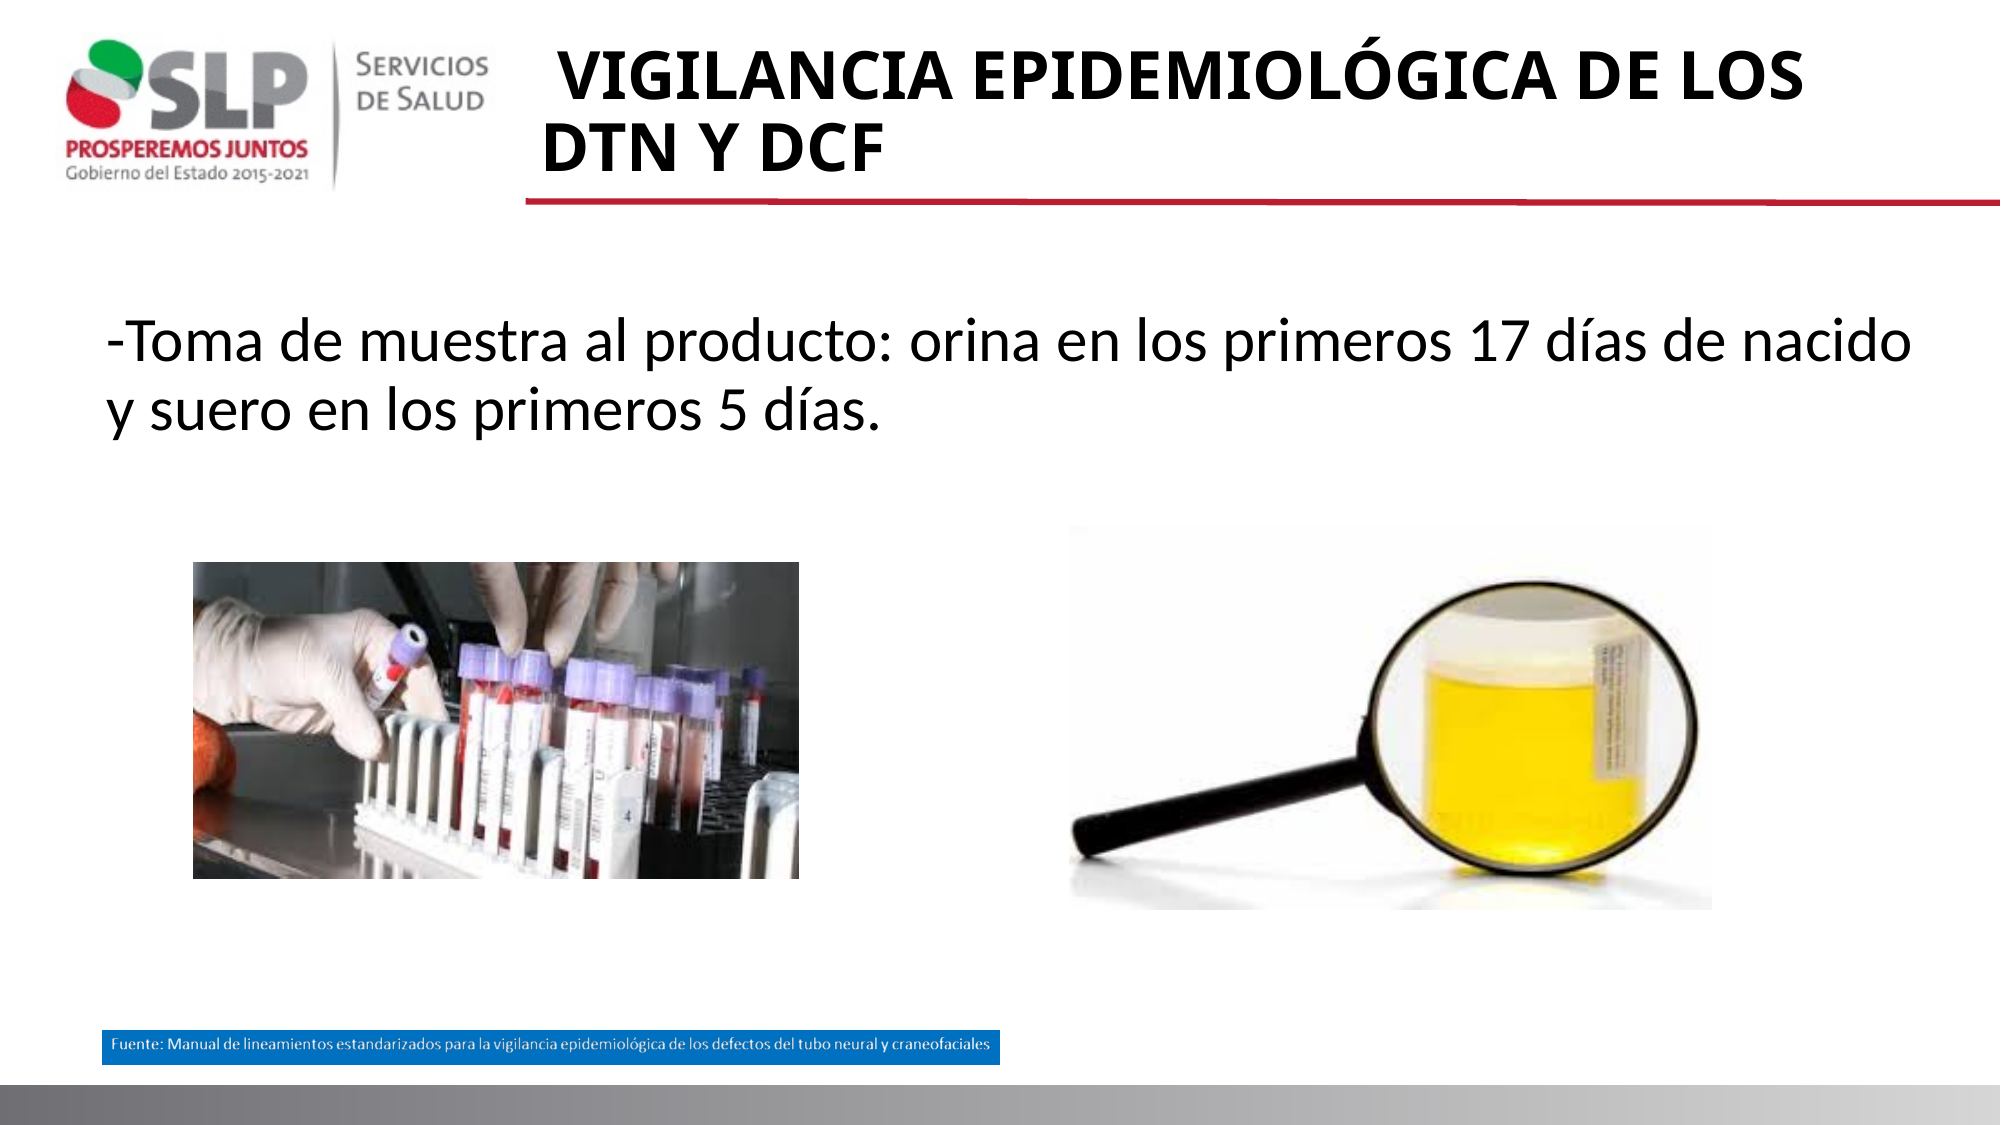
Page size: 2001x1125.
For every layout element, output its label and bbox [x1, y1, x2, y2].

picture [101, 1029, 1000, 1065]
picture [193, 562, 799, 879]
text_box [0, 32, 2000, 1125]
picture [1069, 526, 1712, 910]
